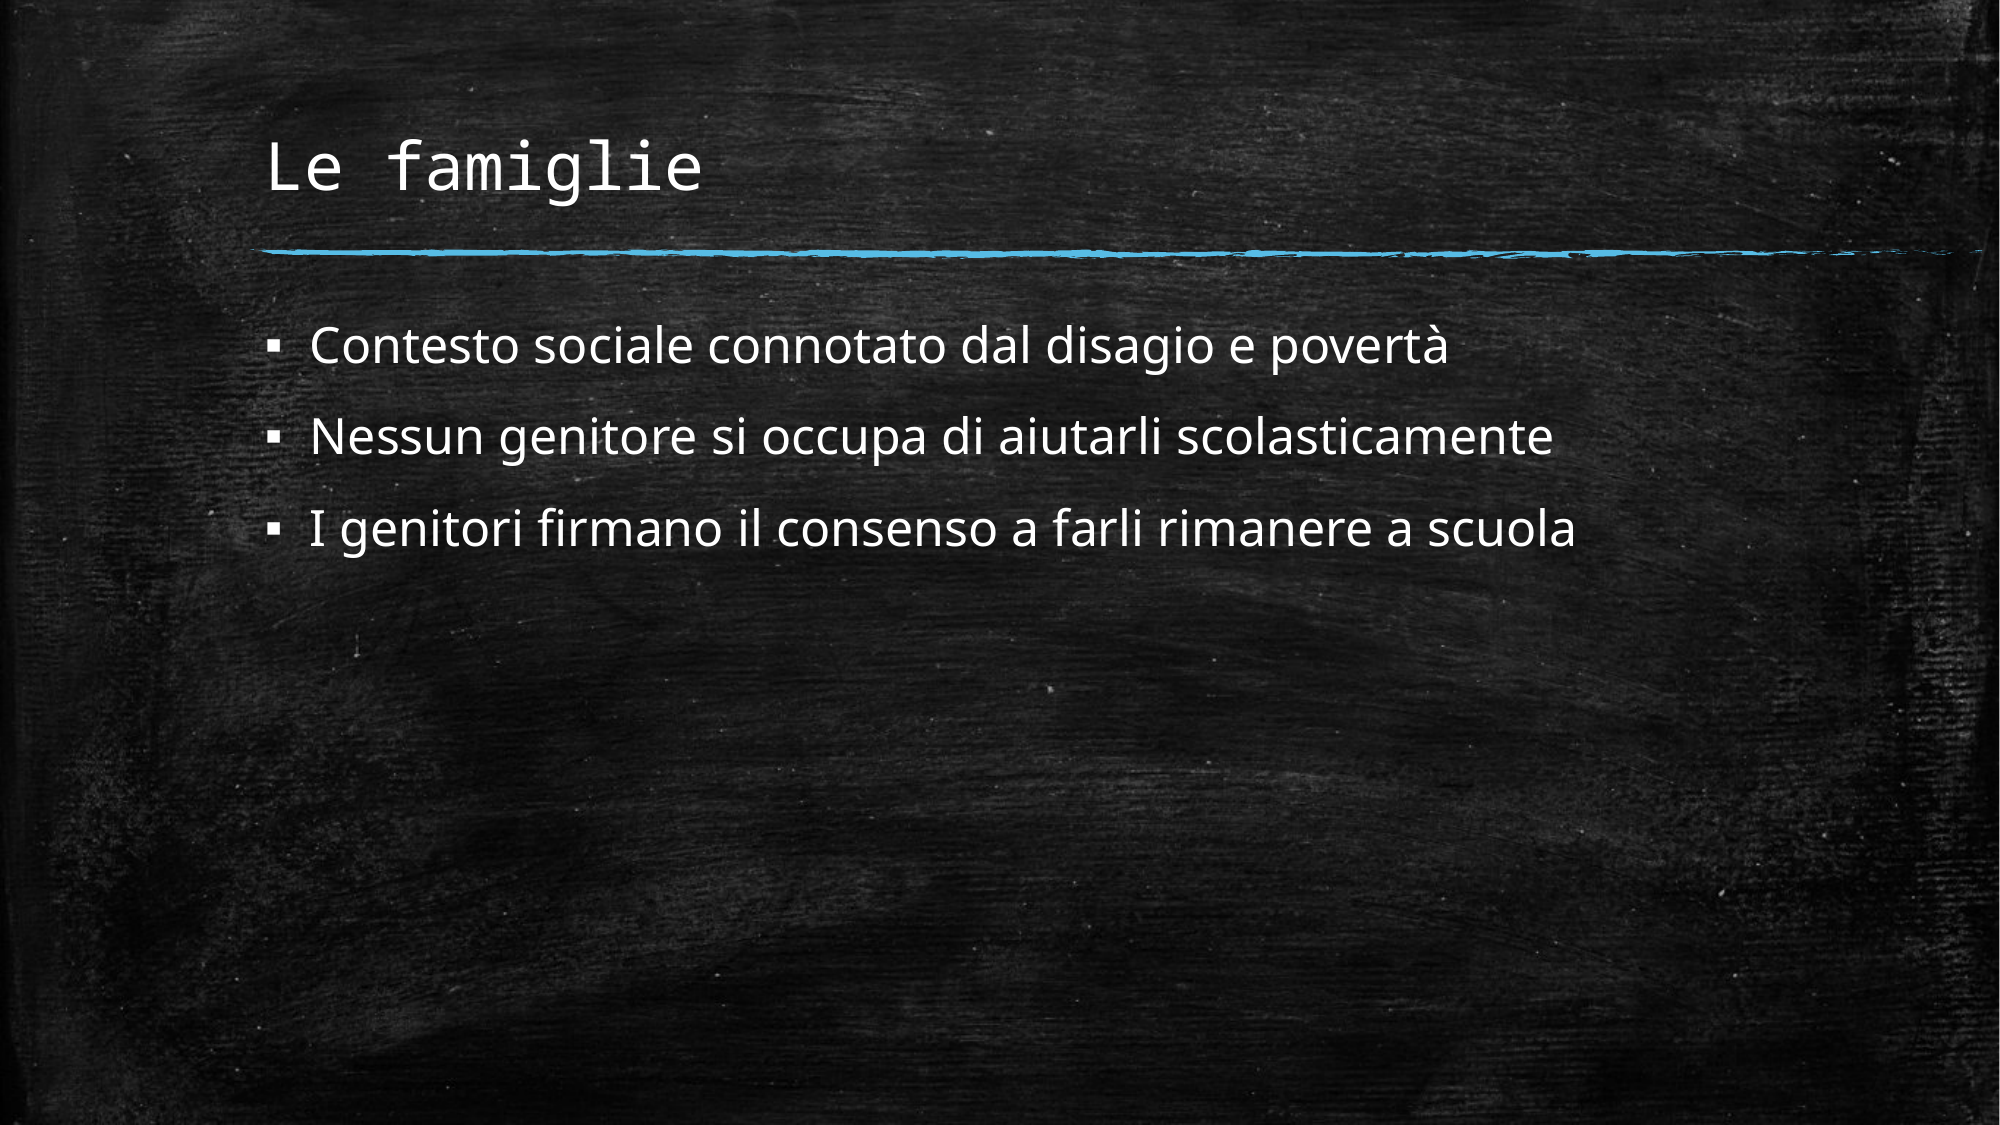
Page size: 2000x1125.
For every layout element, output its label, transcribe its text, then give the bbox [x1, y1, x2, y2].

list Contesto sociale connotato dal disagio e povertà Nessun genitore si occupa di aiutarli scolasticamente I genitori firmano il consenso a farli rimanere a scuola [249, 312, 1750, 1013]
title Le famiglie [249, 45, 1750, 213]
